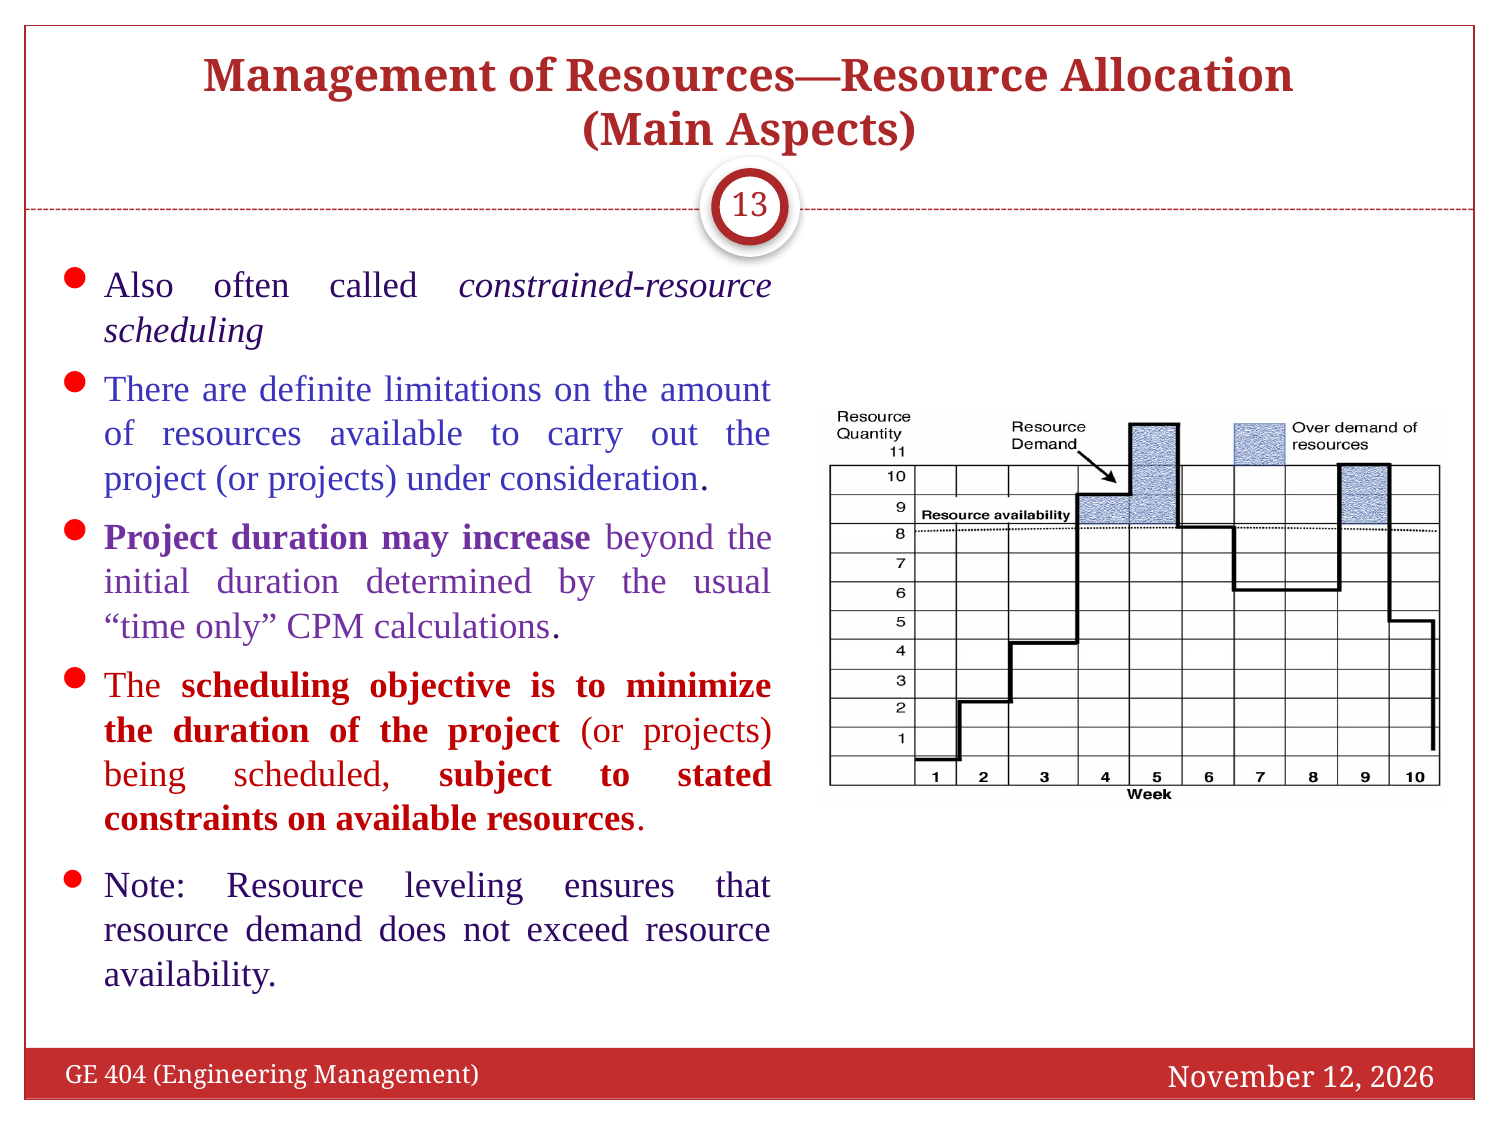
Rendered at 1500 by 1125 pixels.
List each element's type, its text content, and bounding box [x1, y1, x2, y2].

slide_number 13 [712, 169, 788, 243]
list Also often called constrained-resource scheduling There are definite limitations on the amount of resources available to carry out the project (or projects) under consideration. Project duration may increase beyond the initial duration determined by the usual “time only” CPM calculations. The scheduling objective is to minimize the duration of the project (or projects) being scheduled, subject to stated constraints on available resources. Note: Resource leveling ensures that resource demand does not exceed resource availability. [46, 253, 788, 1004]
title Management of Resources—Resource Allocation (Main Aspects) [49, 37, 1450, 162]
picture [819, 406, 1450, 807]
footer GE 404 (Engineering Management) [50, 1051, 638, 1112]
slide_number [950, 1050, 1450, 1111]
